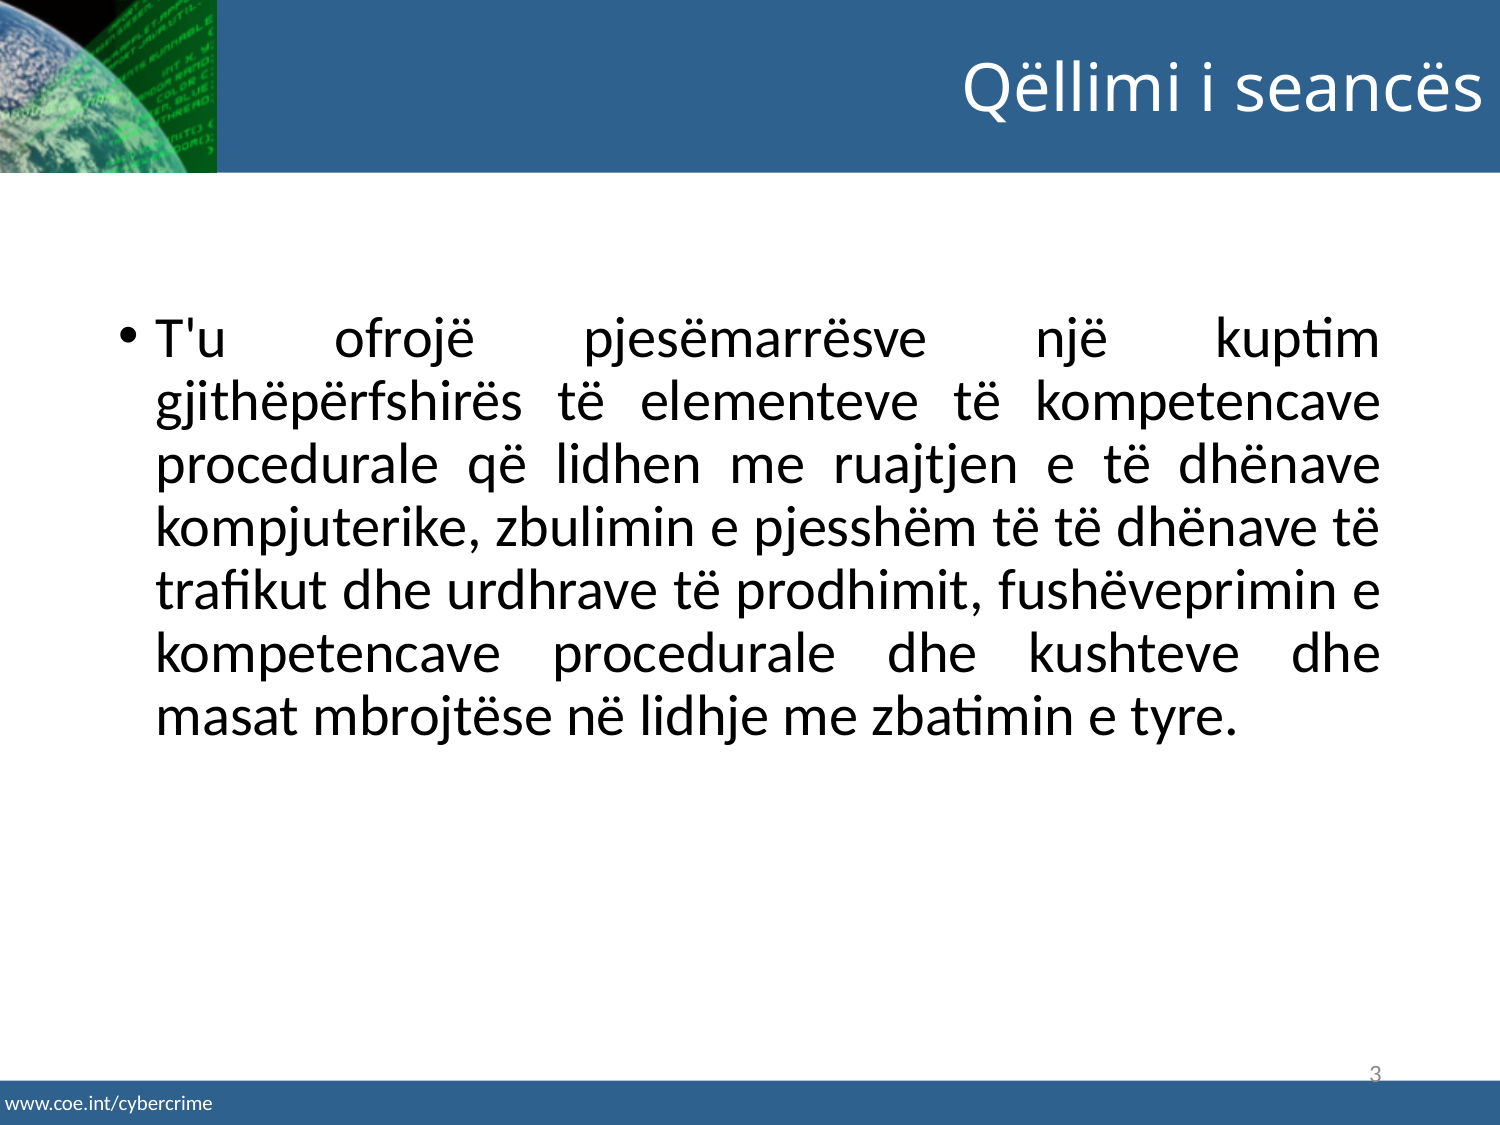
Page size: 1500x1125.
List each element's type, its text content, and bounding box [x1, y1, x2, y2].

list T'u ofrojë pjesëmarrësve një kuptim gjithëpërfshirës të elementeve të kompetencave procedurale që lidhen me ruajtjen e të dhënave kompjuterike, zbulimin e pjesshëm të të dhënave të trafikut dhe urdhrave të prodhimit, fushëveprimin e kompetencave procedurale dhe kushteve dhe masat mbrojtëse në lidhje me zbatimin e tyre. [103, 299, 1397, 1014]
picture [0, 0, 217, 173]
slide_number 3 [1059, 1042, 1397, 1103]
list Qëllimi i seancës [421, 0, 1500, 172]
